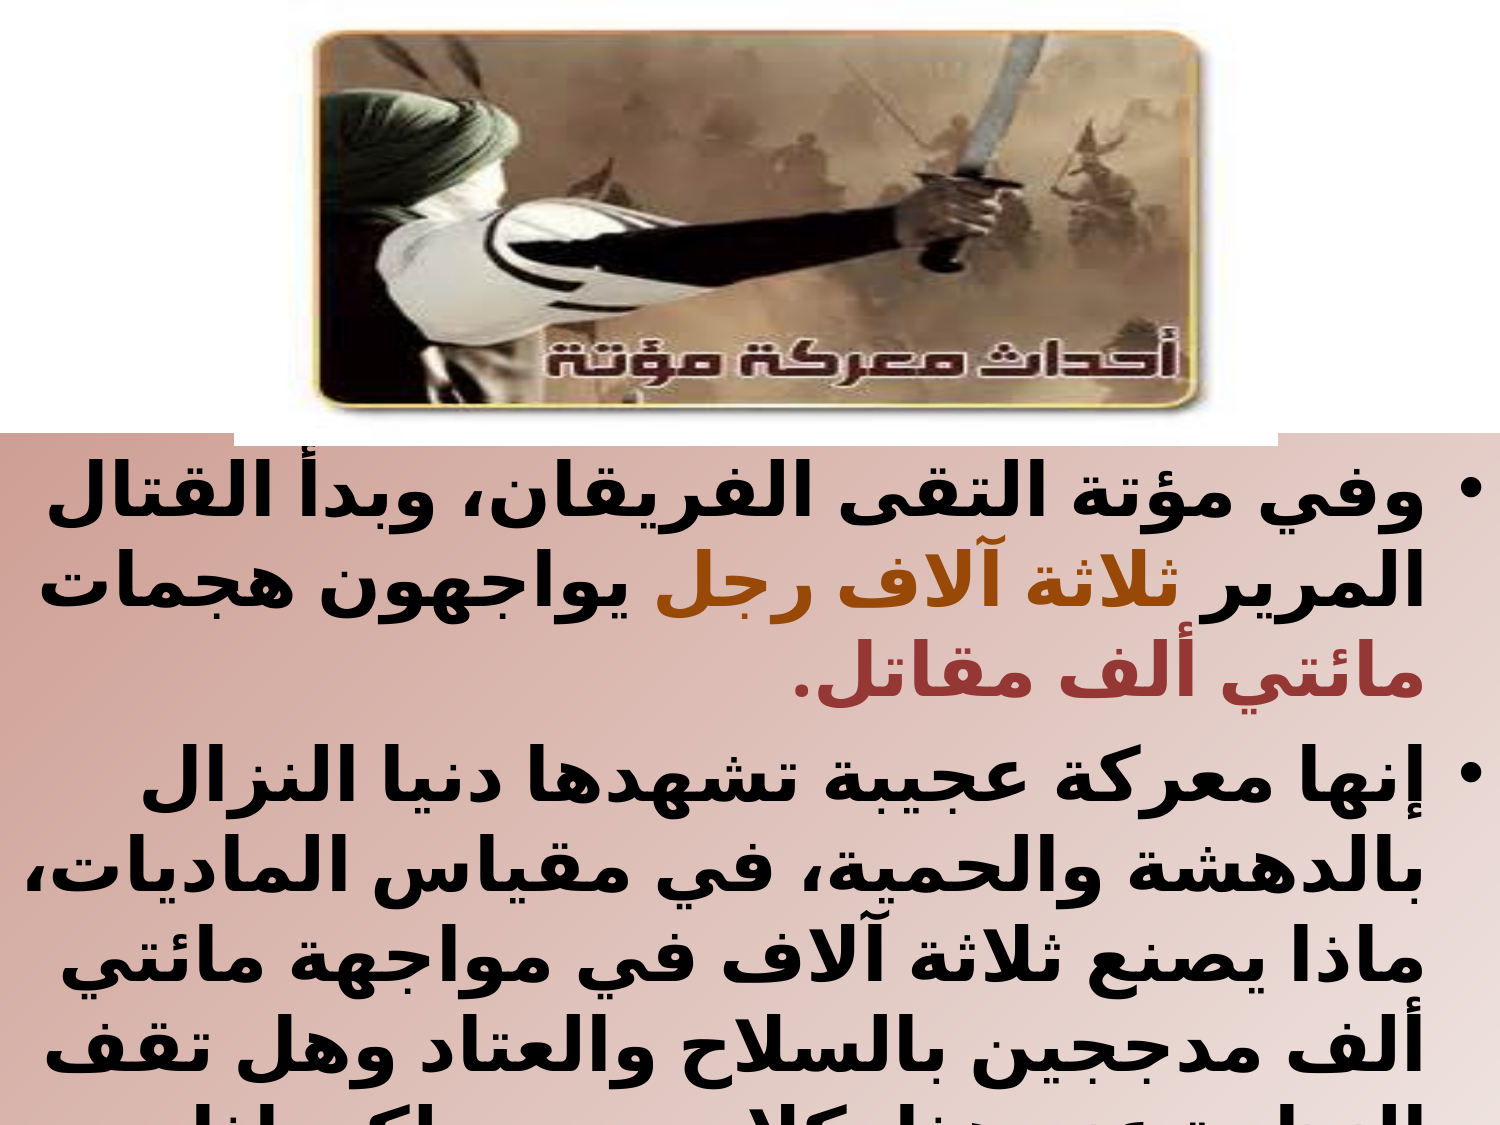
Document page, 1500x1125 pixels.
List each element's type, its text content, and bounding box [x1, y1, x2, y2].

picture [234, 0, 1278, 446]
list وفي مؤتة التقى الفريقان، وبدأ القتال المرير ثلاثة آلاف رجل يواجهون هجمات مائتي ألف مقاتل. إنها معركة عجيبة تشهدها دنيا النزال بالدهشة والحمية، في مقياس الماديات، ماذا يصنع ثلاثة آلاف في مواجهة مائتي ألف مدججين بالسلاح والعتاد وهل تقف النظرة عند هذا، كلا وربي، ولكن إذا هبت نسائم الإيمان جاءت بالعجائب. [0, 433, 1500, 1125]
